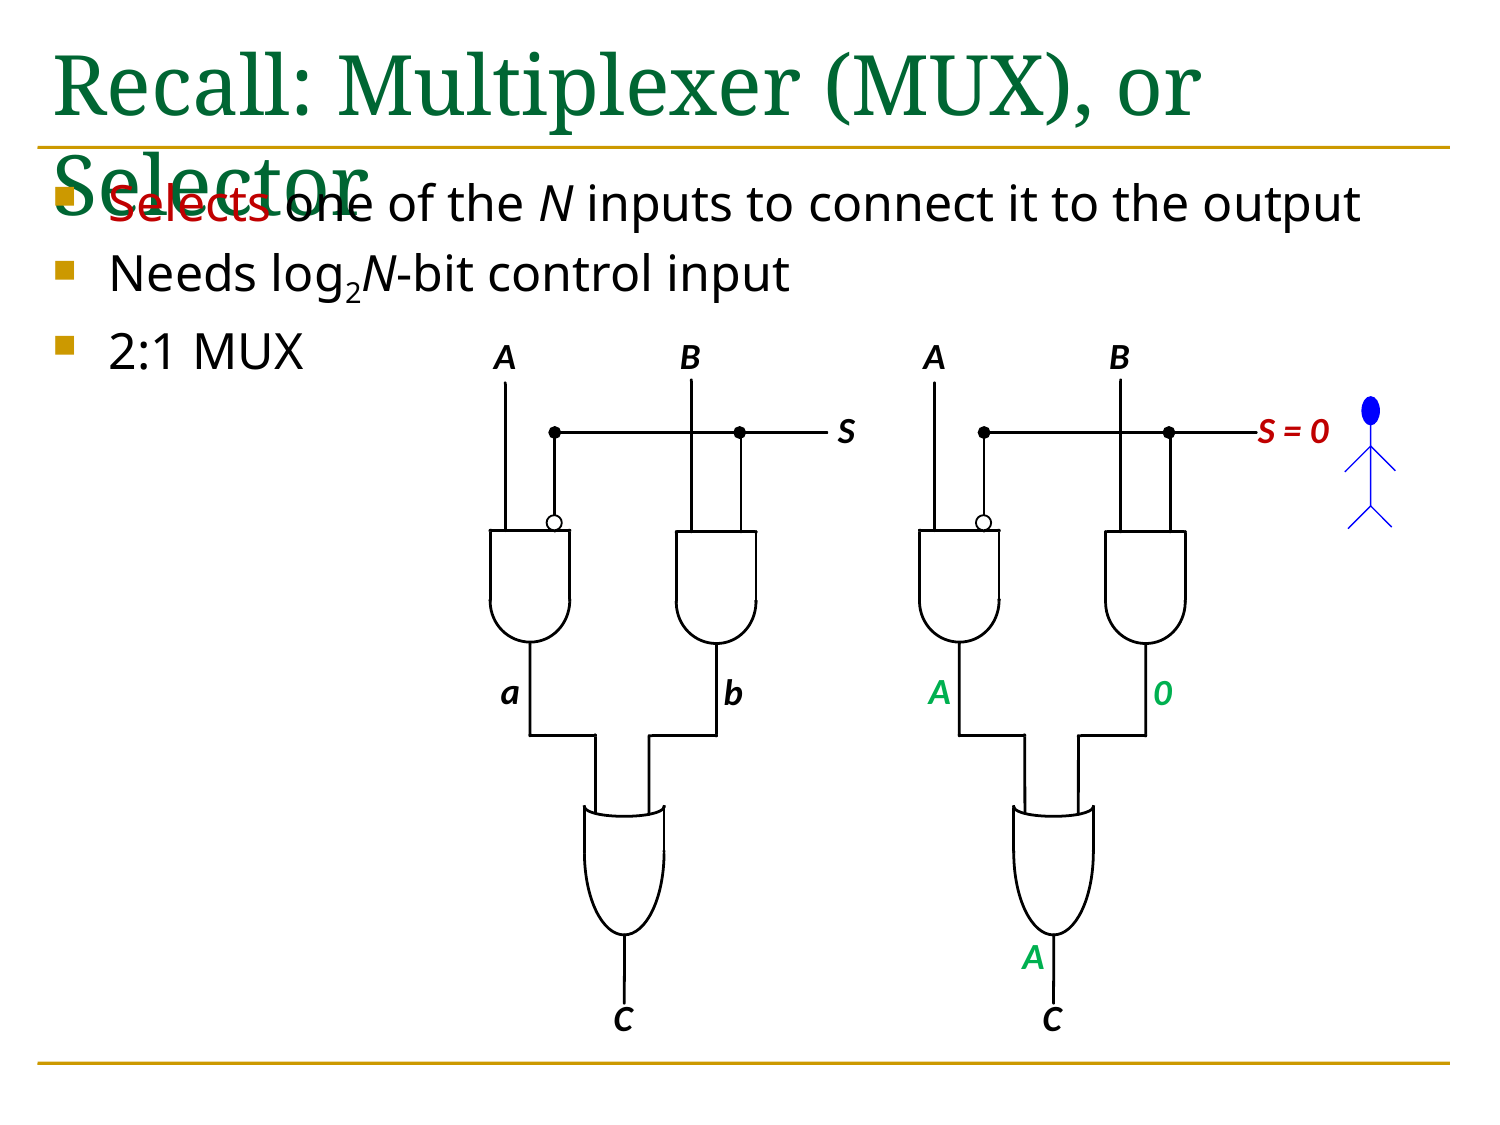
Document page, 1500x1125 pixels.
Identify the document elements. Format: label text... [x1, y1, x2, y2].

list Selects one of the N inputs to connect it to the output Needs log2N-bit control input 2:1 MUX [37, 163, 1450, 1016]
title Recall: Multiplexer (MUX), or Selector [37, 24, 1450, 163]
picture [474, 324, 874, 1061]
picture [903, 324, 1397, 1061]
